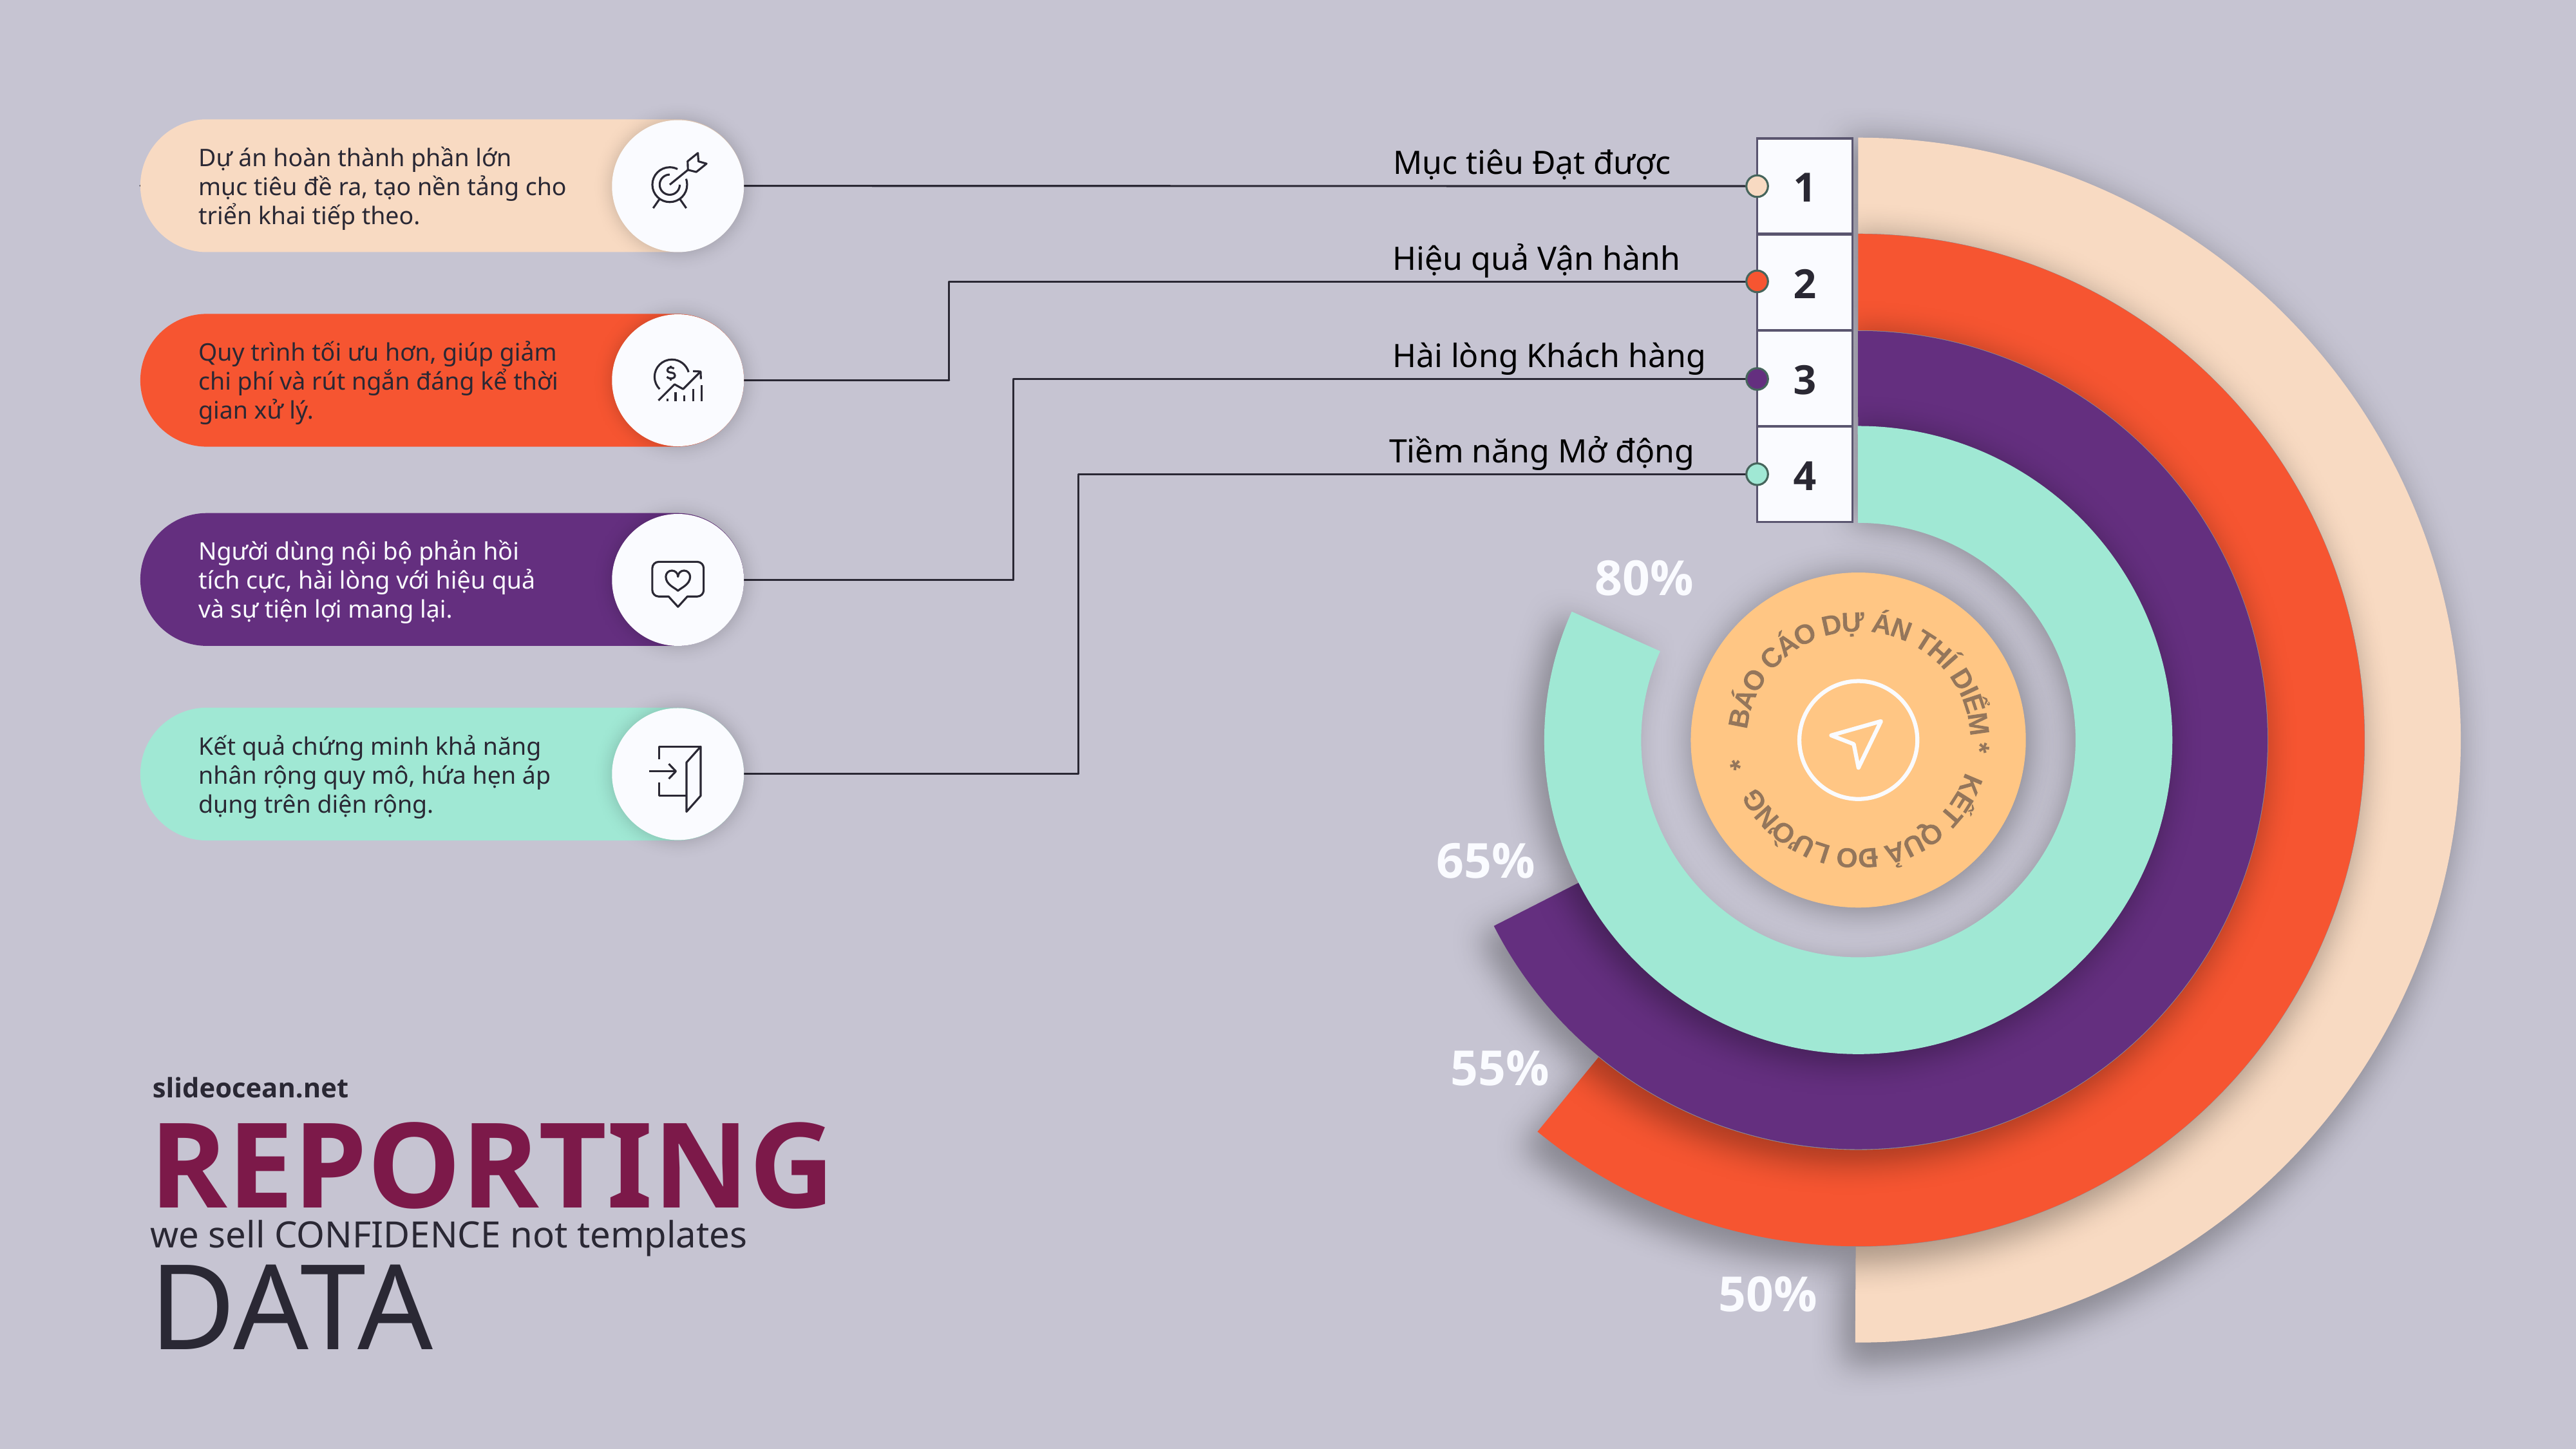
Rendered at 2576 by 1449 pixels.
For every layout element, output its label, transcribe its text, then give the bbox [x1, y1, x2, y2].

text_box [139, 706, 642, 842]
text_box 3 [1768, 330, 1853, 426]
text_box Quy trình tối ưu hơn, giúp giảm chi phí và rút ngắn đáng kể thời gian xử lý. [189, 332, 577, 429]
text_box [735, 270, 1768, 368]
text_box [1536, 232, 2366, 1247]
text_box we sell CONFIDENCE not templates [140, 1206, 757, 1260]
text_box [654, 359, 687, 390]
text_box [611, 706, 745, 841]
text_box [732, 462, 1768, 775]
text_box Hiệu quả Vận hành [1383, 232, 1690, 270]
text_box [1799, 681, 1918, 799]
text_box [659, 746, 701, 812]
text_box [652, 153, 707, 209]
text_box [649, 764, 676, 779]
text_box 2 [1756, 234, 1853, 330]
text_box [652, 562, 704, 607]
text_box [1693, 571, 2027, 909]
text_box 50% [1709, 1258, 1827, 1326]
text_box [1545, 424, 2174, 1056]
text_box [139, 512, 643, 647]
text_box [611, 513, 732, 647]
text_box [668, 368, 1768, 580]
text_box [1854, 137, 2462, 1344]
text_box 65% [1426, 825, 1545, 893]
text_box [1492, 330, 2269, 1151]
text_box [139, 312, 643, 448]
text_box [611, 118, 744, 254]
text_box 55% [1441, 1032, 1560, 1101]
text_box Mục tiêu Đạt được [1383, 137, 1681, 175]
text_box Dự án hoàn thành phần lớn mục tiêu đề ra, tạo nền tảng cho triển khai tiếp theo. [189, 137, 577, 234]
text_box [611, 313, 735, 447]
text_box Kết quả chứng minh khả năng nhân rộng quy mô, hứa hẹn áp dụng trên diện rộng. [189, 726, 577, 822]
text_box 4 [1768, 426, 1853, 523]
text_box 1 [1756, 137, 1853, 234]
text_box slideocean.net [143, 1066, 359, 1108]
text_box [743, 175, 1768, 198]
text_box [139, 118, 645, 254]
text_box Người dùng nội bộ phản hồi tích cực, hài lòng với hiệu quả và sự tiện lợi mang lại. [189, 531, 577, 628]
text_box [658, 391, 668, 401]
text_box REPORTING DATA [140, 1084, 845, 1378]
